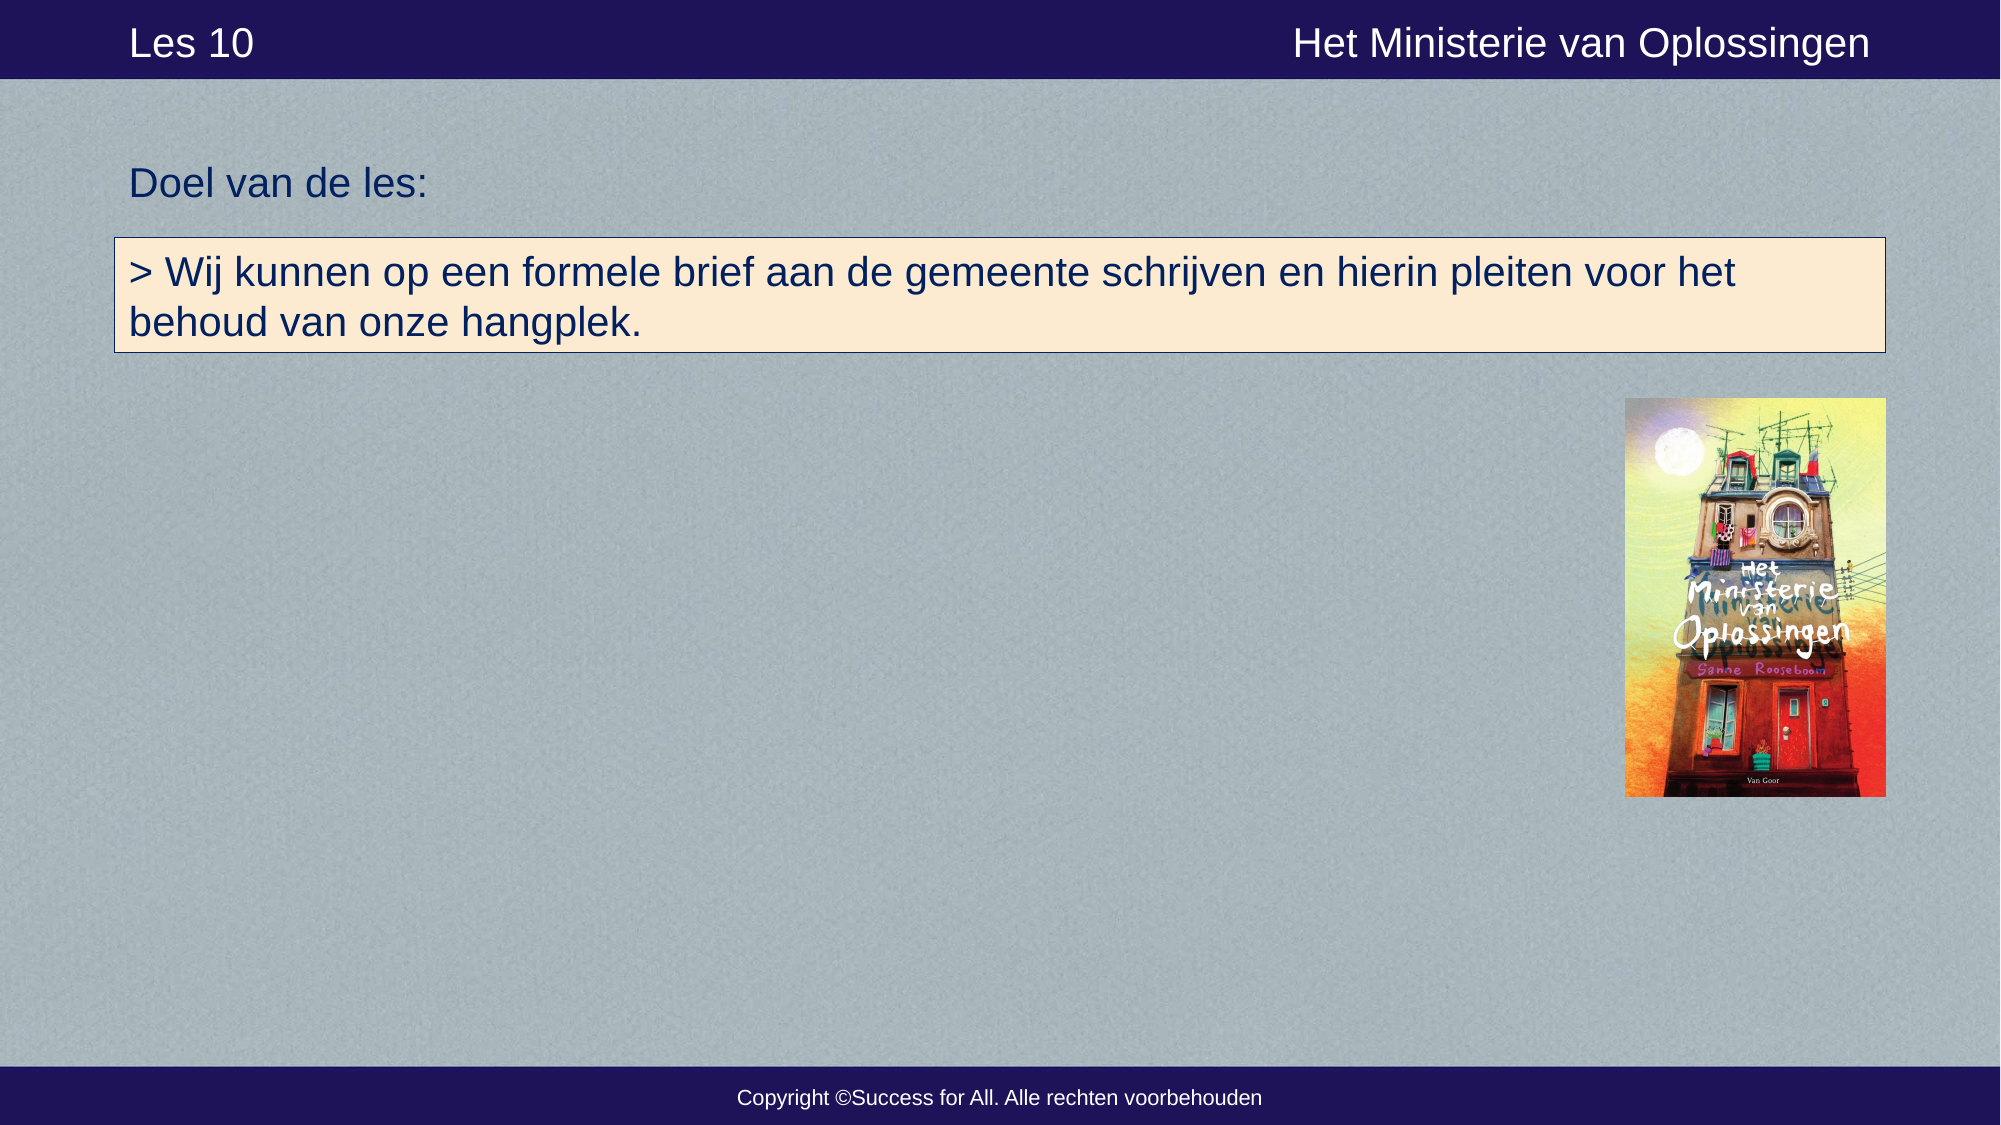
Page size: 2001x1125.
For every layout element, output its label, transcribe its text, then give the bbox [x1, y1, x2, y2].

picture [0, 0, 2001, 1125]
text_box Doel van de les: [113, 148, 1635, 214]
text_box Les 10 [114, 8, 354, 73]
text_box > Wij kunnen op een formele brief aan de gemeente schrijven en hierin pleiten voor het behoud van onze hangplek. [114, 237, 1886, 353]
text_box Het Ministerie van Oplossingen [999, 8, 1886, 73]
text_box Copyright ©Success for All. Alle rechten voorbehouden [0, 1076, 2000, 1125]
